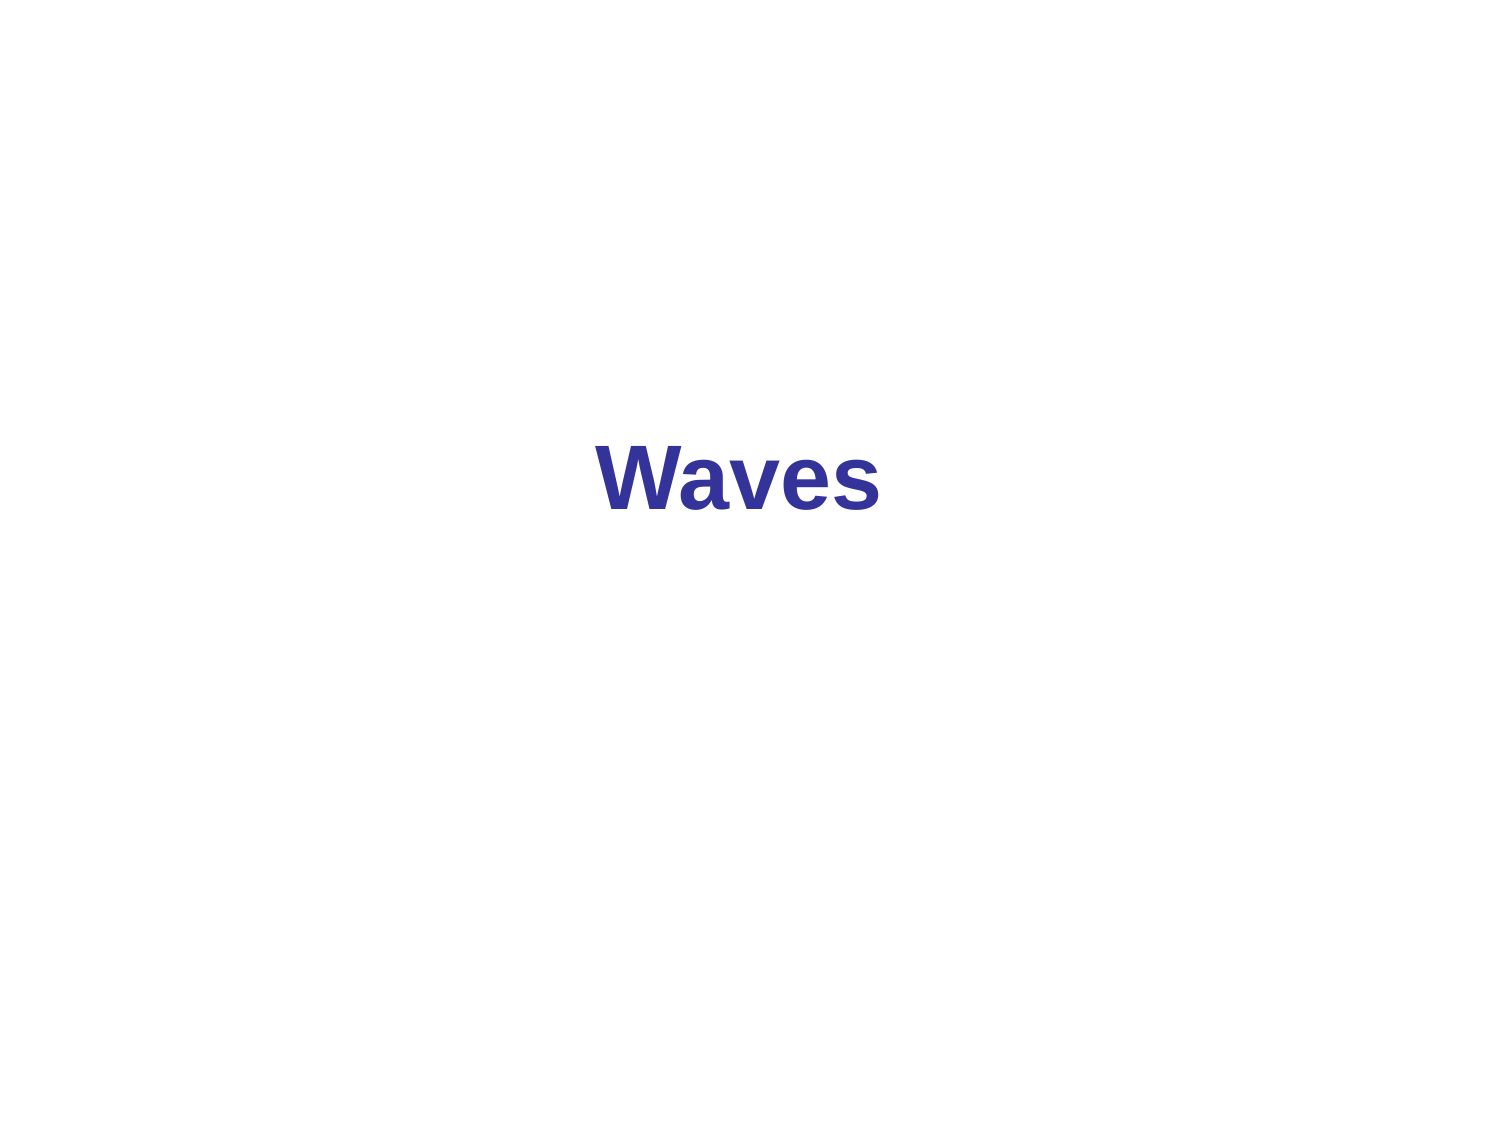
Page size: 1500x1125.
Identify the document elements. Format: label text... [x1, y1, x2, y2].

title Waves [101, 348, 1377, 598]
